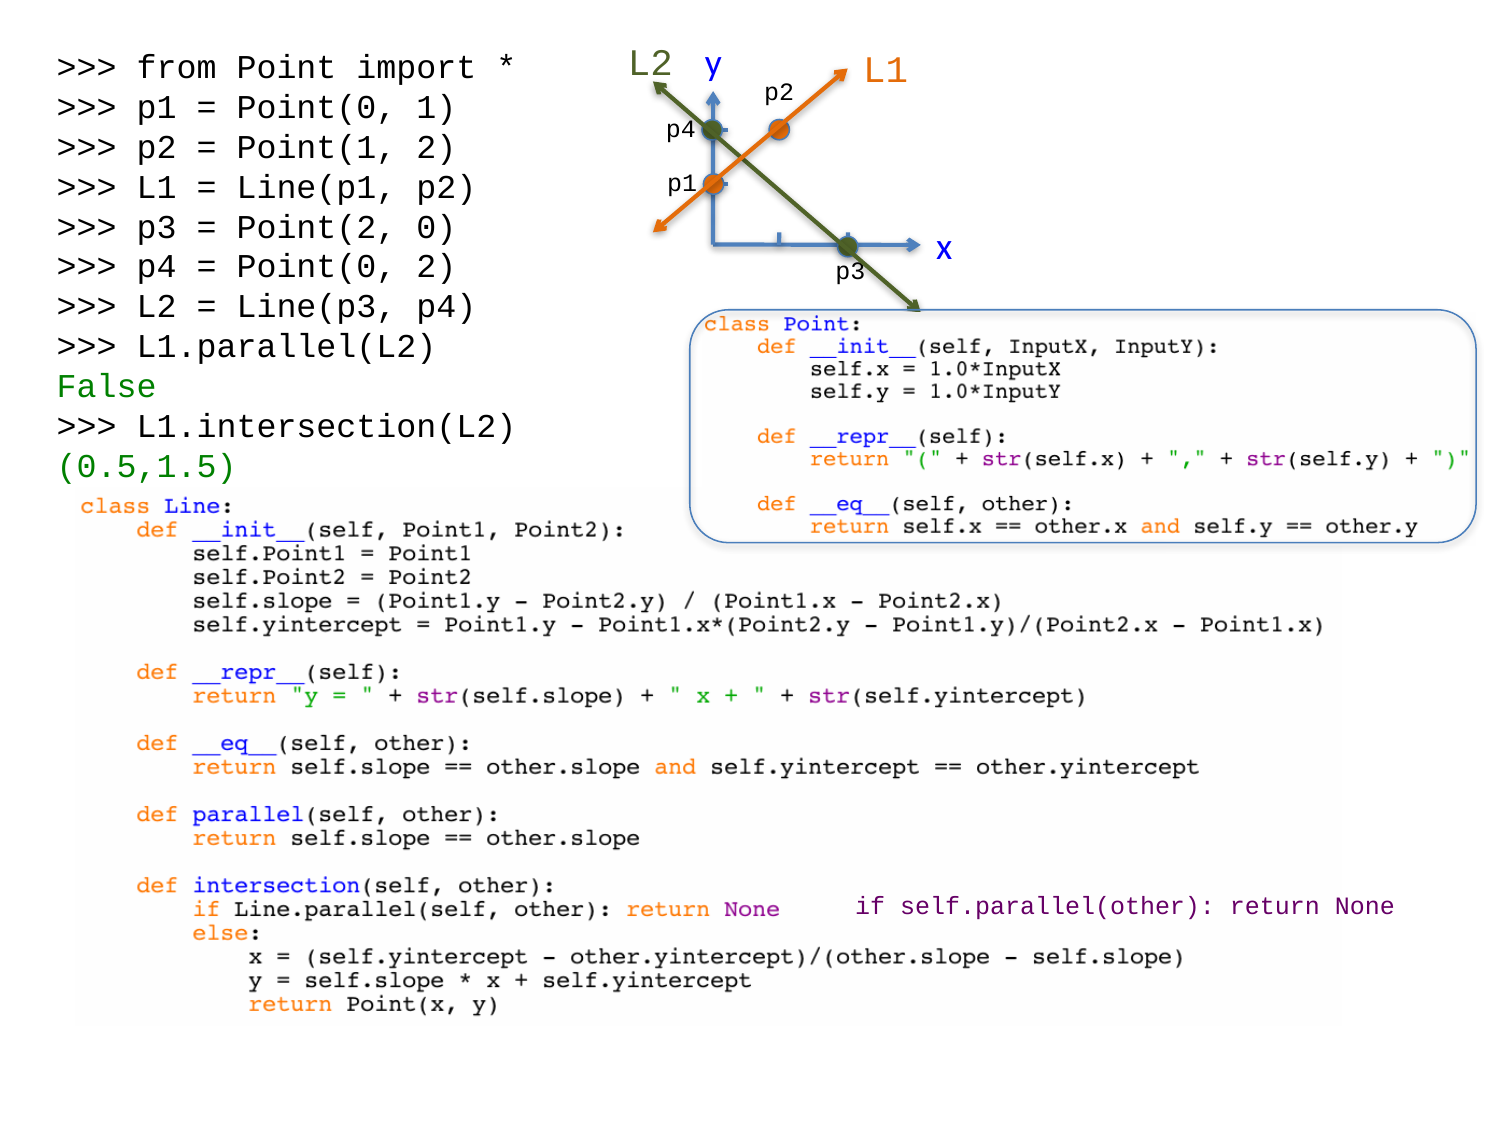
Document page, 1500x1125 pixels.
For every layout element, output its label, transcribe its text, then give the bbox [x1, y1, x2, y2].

text_box >>> from Point import * >>> p1 = Point(0, 1) >>> p2 = Point(1, 2) >>> L1 = Line(p1, p2) >>> p3 = Point(2, 0) >>> p4 = Point(0, 2) >>> L2 = Line(p3, p4) >>> L1.parallel(L2) False >>> L1.intersection(L2) (0.5,1.5) [41, 37, 695, 492]
text_box [688, 326, 696, 486]
text_box if self.parallel(other): return None [1346, 881, 1411, 927]
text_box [612, 30, 969, 313]
picture [75, 312, 1477, 1026]
